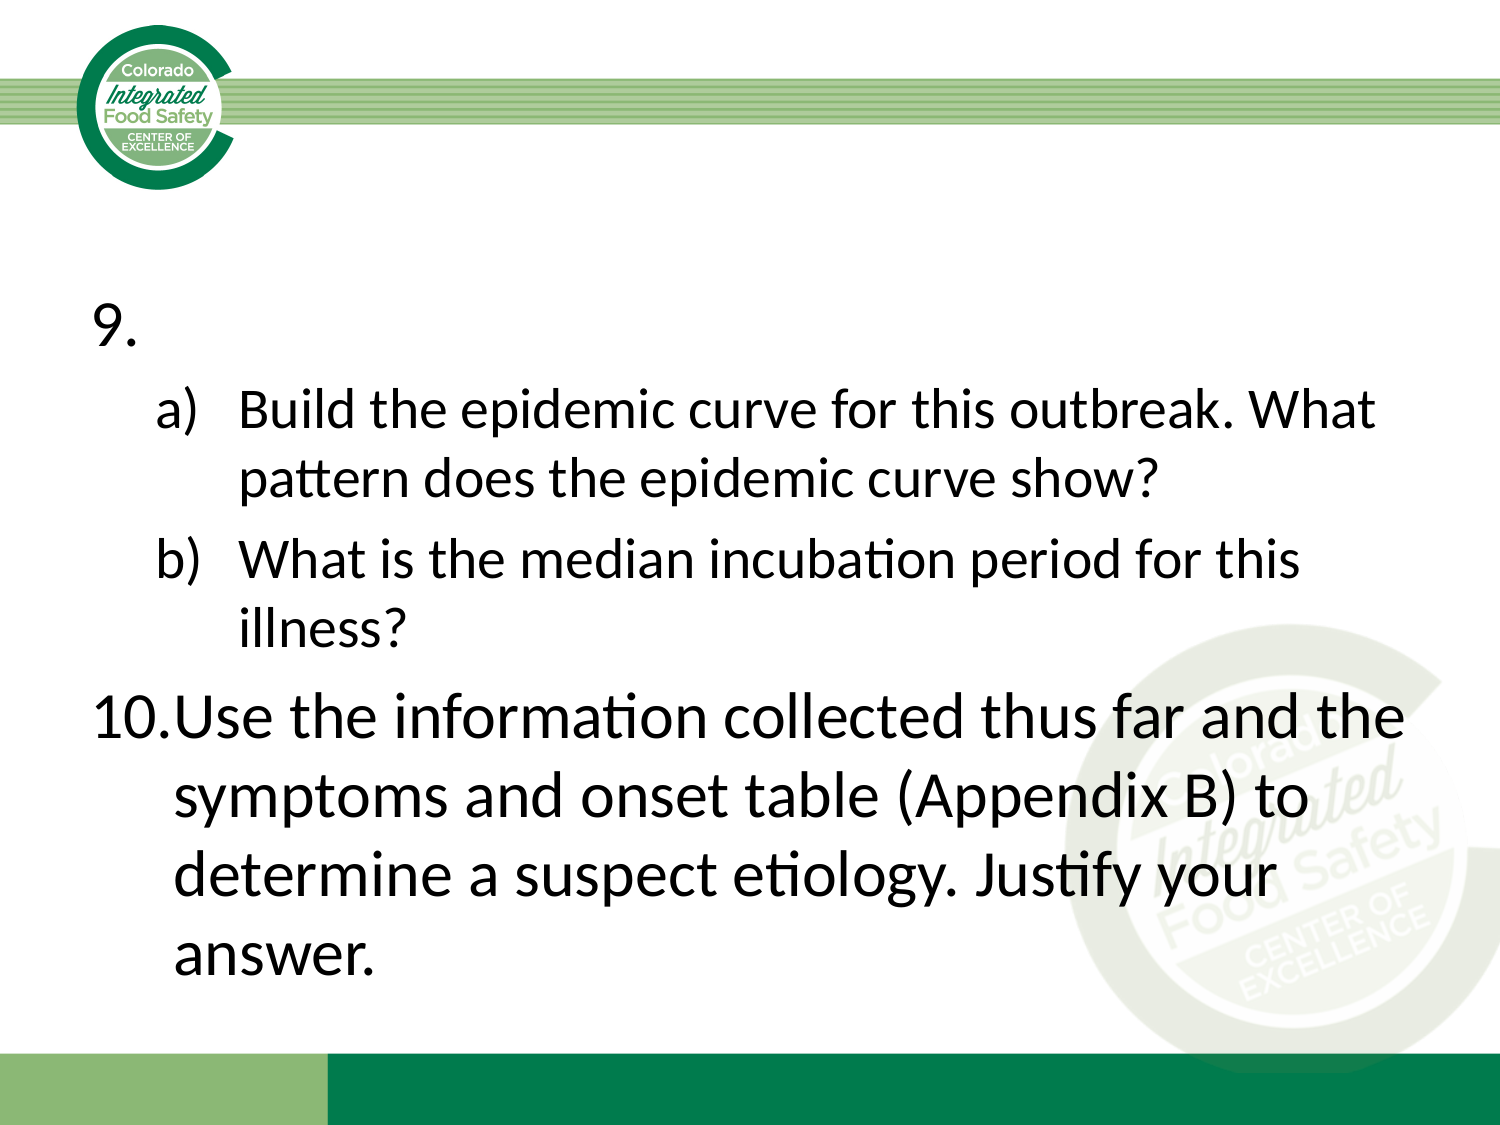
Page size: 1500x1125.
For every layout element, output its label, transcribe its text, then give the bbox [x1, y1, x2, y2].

picture [0, 25, 1500, 1125]
list Build the epidemic curve for this outbreak. What pattern does the epidemic curve show? What is the median incubation period for this illness? Use the information collected thus far and the symptoms and onset table (Appendix B) to determine a suspect etiology. Justify your answer. [75, 272, 1466, 1001]
